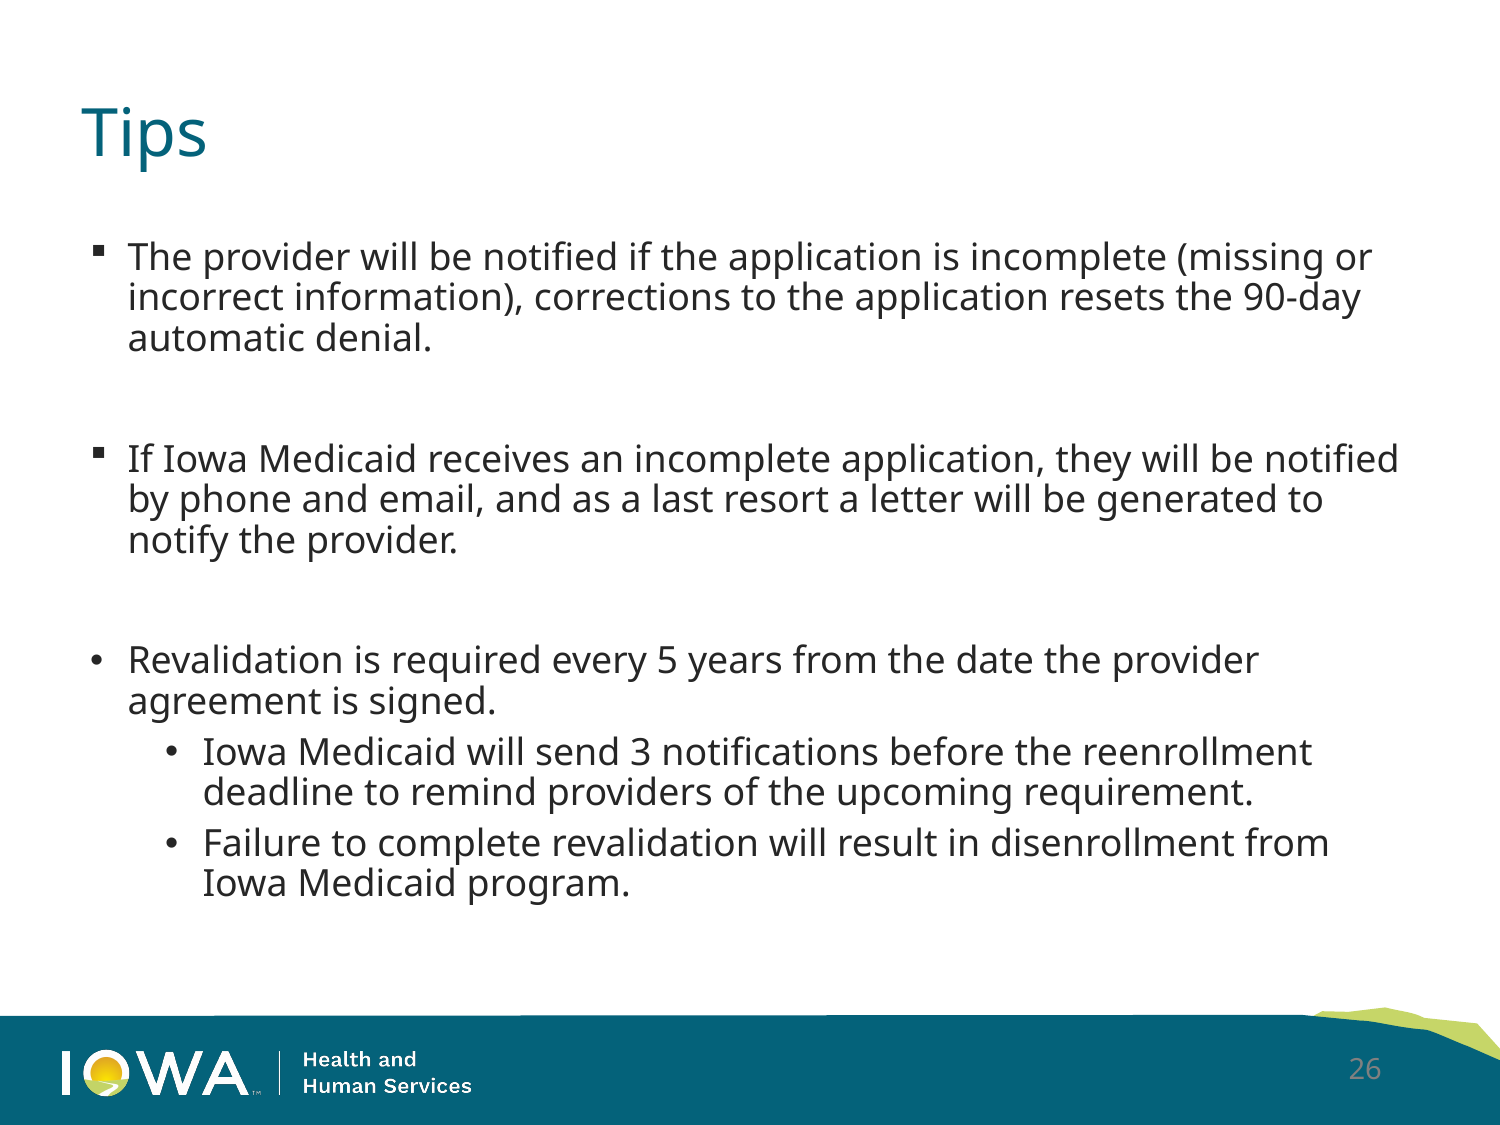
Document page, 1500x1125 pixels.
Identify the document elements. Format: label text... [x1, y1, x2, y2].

title Tips [66, 64, 809, 206]
picture [399, 1083, 408, 1092]
picture [203, 1052, 247, 1094]
picture [137, 1052, 202, 1094]
picture [450, 1083, 459, 1092]
picture [370, 1083, 375, 1092]
picture [305, 1079, 316, 1092]
slide_number 26 [1059, 1042, 1397, 1103]
list The provider will be notified if the application is incomplete (missing or incorrect information), corrections to the application resets the 90-day automatic denial. If Iowa Medicaid receives an incomplete application, they will be notified by phone and email, and as a last resort a letter will be generated to notify the provider. Revalidation is required every 5 years from the date the provider agreement is signed. Iowa Medicaid will send 3 notifications before the reenrollment deadline to remind providers of the upcoming requirement. Failure to complete revalidation will result in disenrollment from Iowa Medicaid program. [0, 175, 1420, 1043]
picture [366, 1056, 370, 1066]
picture [344, 1083, 349, 1092]
picture [355, 1083, 361, 1092]
picture [84, 1050, 129, 1096]
picture [397, 1056, 401, 1066]
picture [63, 1052, 69, 1094]
picture [320, 1058, 329, 1065]
picture [351, 1053, 357, 1066]
picture [385, 1080, 395, 1092]
picture [405, 1056, 410, 1064]
picture [320, 1083, 325, 1092]
picture [305, 1053, 316, 1066]
picture [334, 1083, 343, 1092]
picture [438, 1083, 446, 1092]
